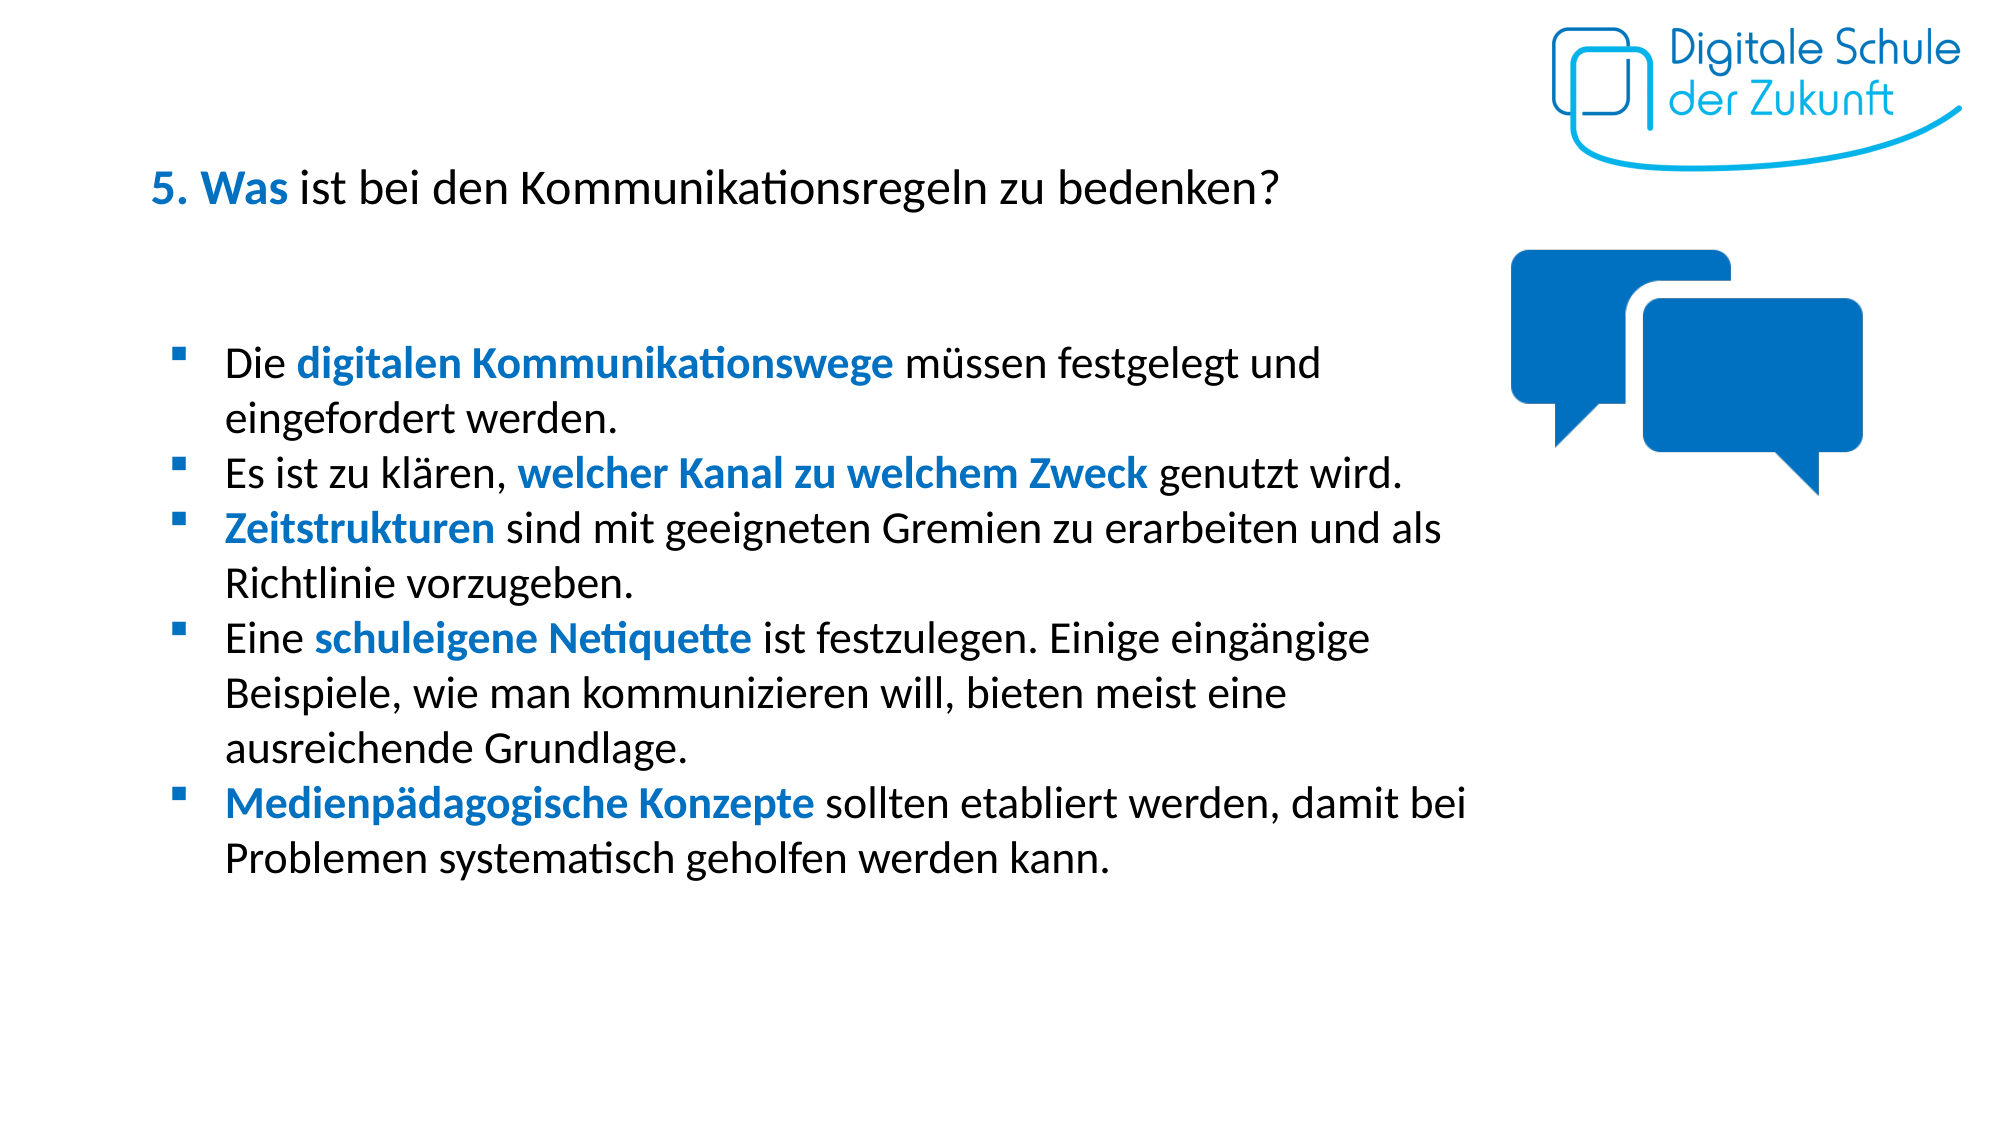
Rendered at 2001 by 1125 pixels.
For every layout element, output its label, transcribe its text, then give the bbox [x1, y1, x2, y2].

picture [1476, 0, 1987, 584]
list 5. Was ist bei den Kommunikationsregeln zu bedenken? [135, 143, 1738, 982]
text_box Die digitalen Kommunikationswege müssen festgelegt und eingefordert werden. Es ist zu klären, welcher Kanal zu welchem Zweck genutzt wird. Zeitstrukturen sind mit geeigneten Gremien zu erarbeiten und als Richtlinie vorzugeben. Eine schuleigene Netiquette ist festzulegen. Einige eingängige Beispiele, wie man kommunizieren will, bieten meist eine ausreichende Grundlage. Medienpädagogische Konzepte sollten etabliert werden, damit bei Problemen systematisch geholfen werden kann. [153, 325, 1545, 890]
